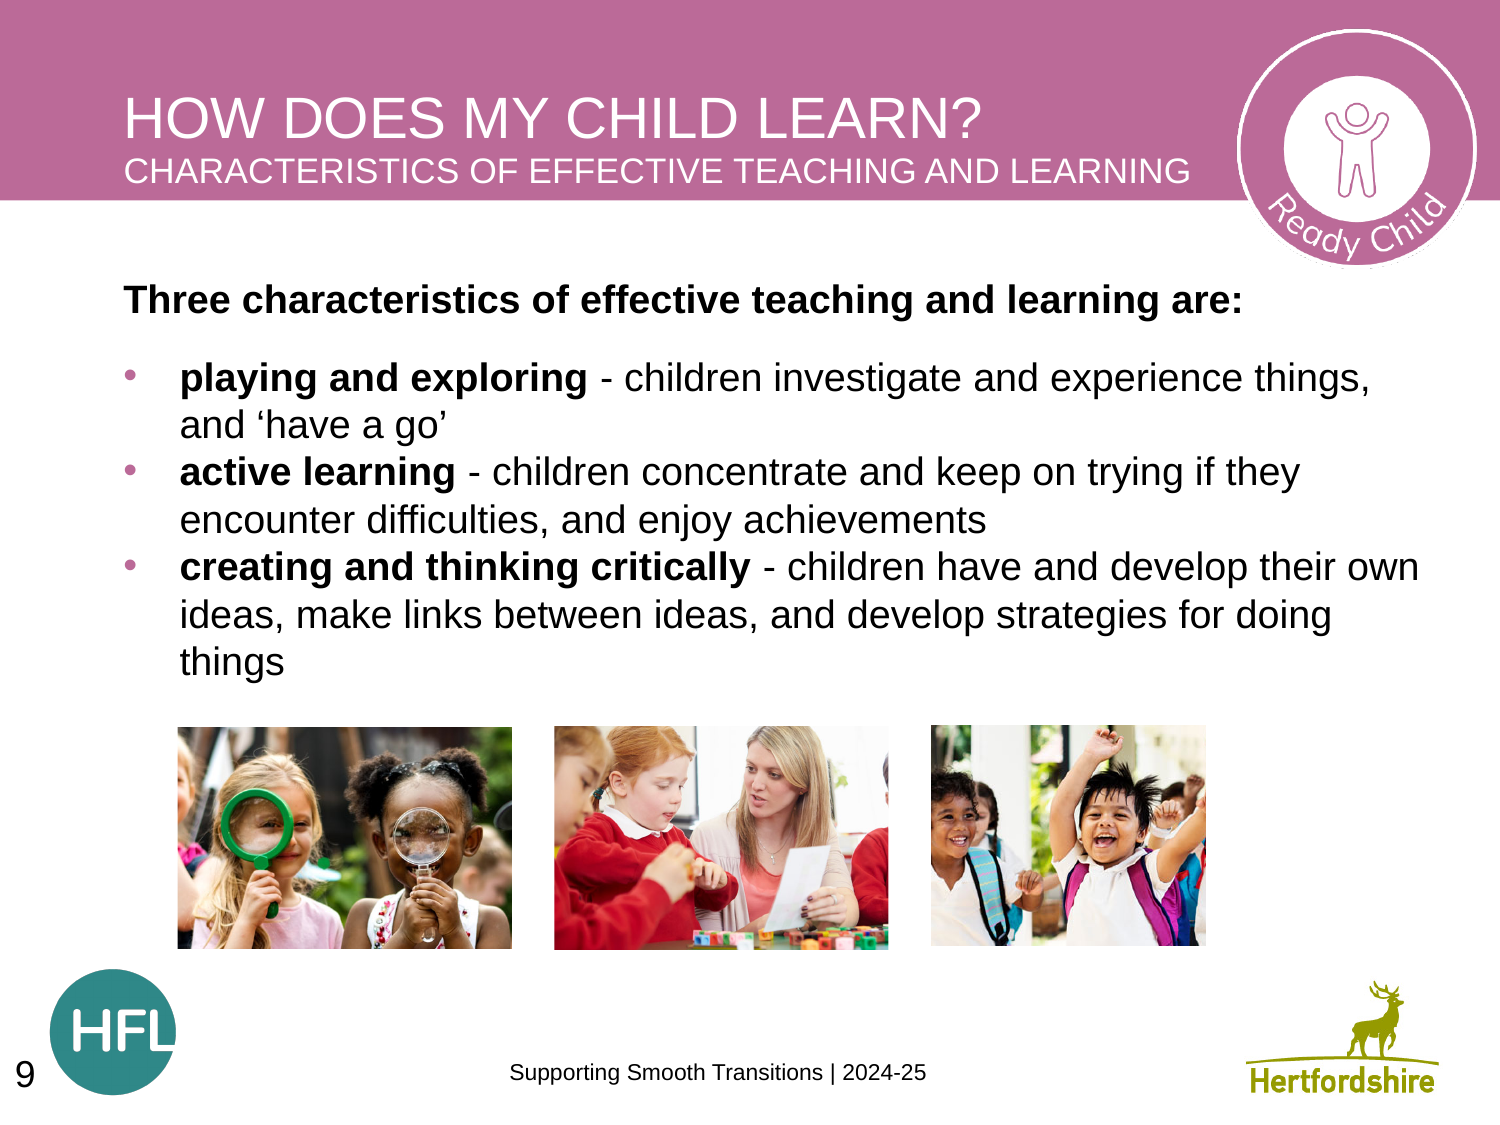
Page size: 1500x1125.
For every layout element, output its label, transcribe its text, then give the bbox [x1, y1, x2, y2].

title How does my child learn? Characteristics of effective teaching and learning [108, 10, 1236, 199]
picture [1234, 26, 1479, 271]
picture [930, 724, 1207, 946]
picture [40, 963, 184, 1042]
picture [177, 727, 513, 949]
picture [553, 726, 889, 950]
text_box Three characteristics of effective teaching and learning are: playing and exploring - children investigate and experience things, and ‘have a go’ active learning - children concentrate and keep on trying if they encounter difficulties, and enjoy achievements creating and thinking critically - children have and develop their own ideas, make links between ideas, and develop strategies for doing things [108, 266, 1459, 692]
picture [1197, 952, 1487, 1125]
slide_number 9 [0, 1042, 338, 1103]
